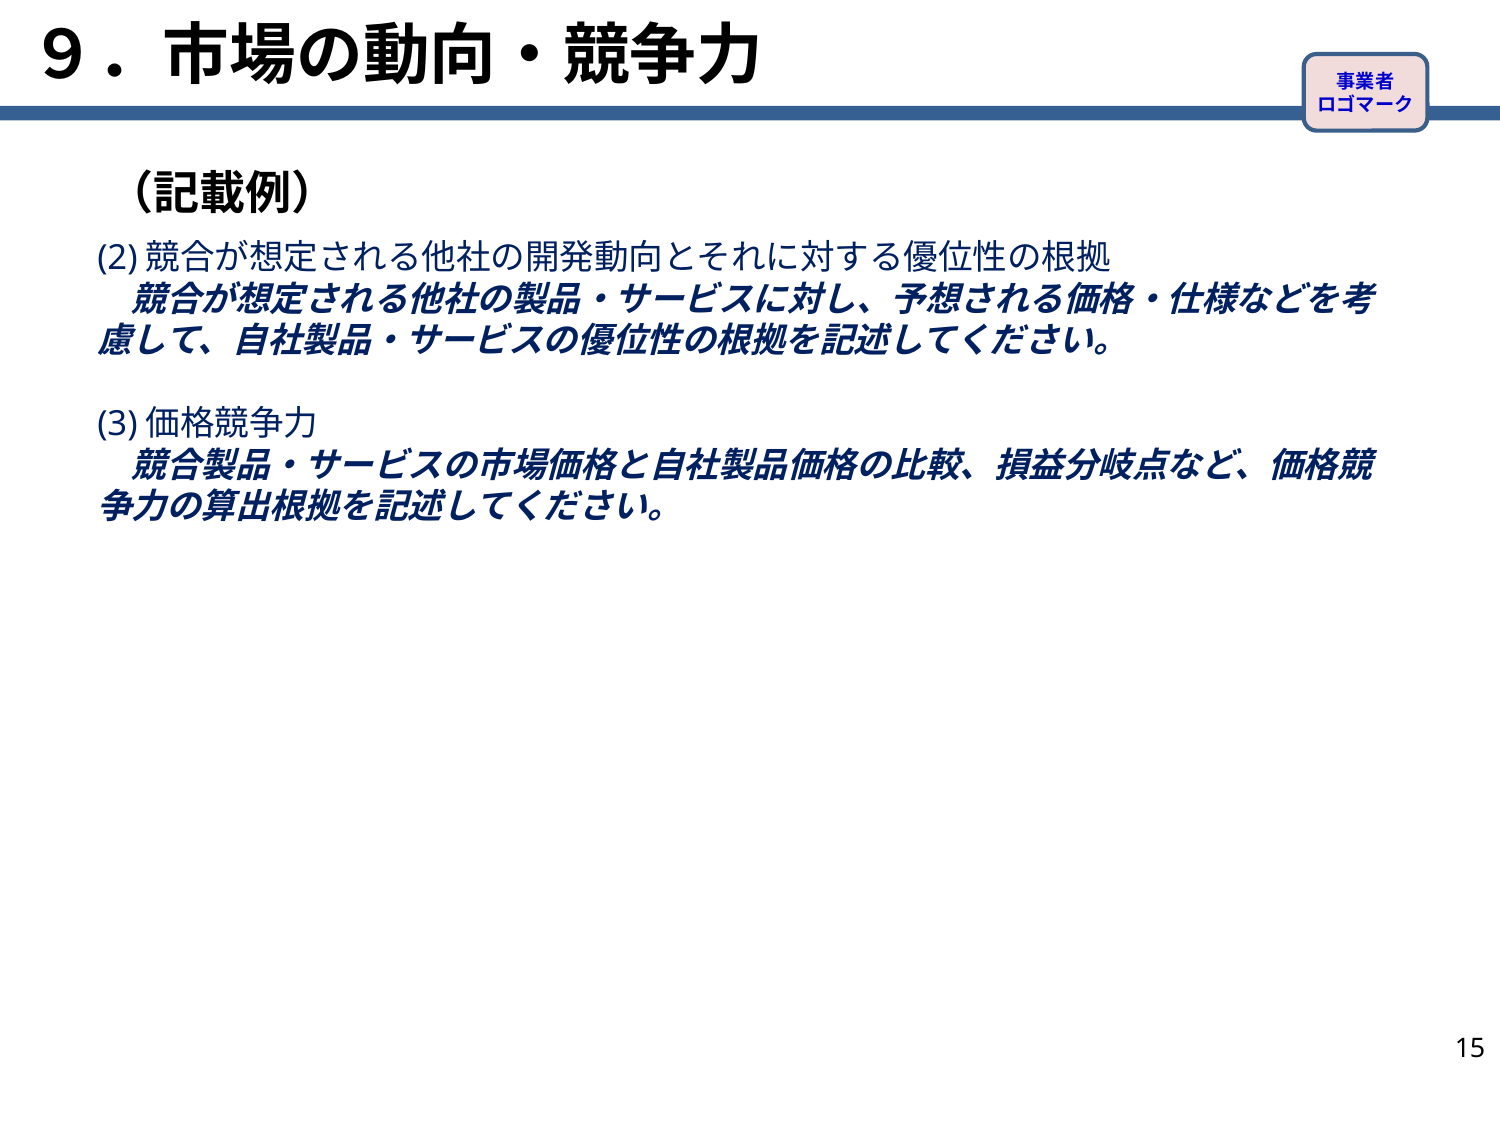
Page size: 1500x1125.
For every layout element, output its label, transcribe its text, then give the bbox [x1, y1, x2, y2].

text_box 15 [1397, 1030, 1486, 1067]
title ９．市場の動向・競争力 [29, 12, 1456, 92]
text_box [1303, 53, 1428, 131]
text_box （記載例） [107, 163, 1302, 220]
text_box (2)競合が想定される他社の開発動向とそれに対する優位性の根拠 競合が想定される他社の製品・サービスに対し、予想される価格・仕様などを考慮して、自社製品・サービスの優位性の根拠を記述してください。 (3)価格競争力 競合製品・サービスの市場価格と自社製品価格の比較、損益分岐点など、価格競争力の算出根拠を記述してください。 [97, 235, 1402, 568]
